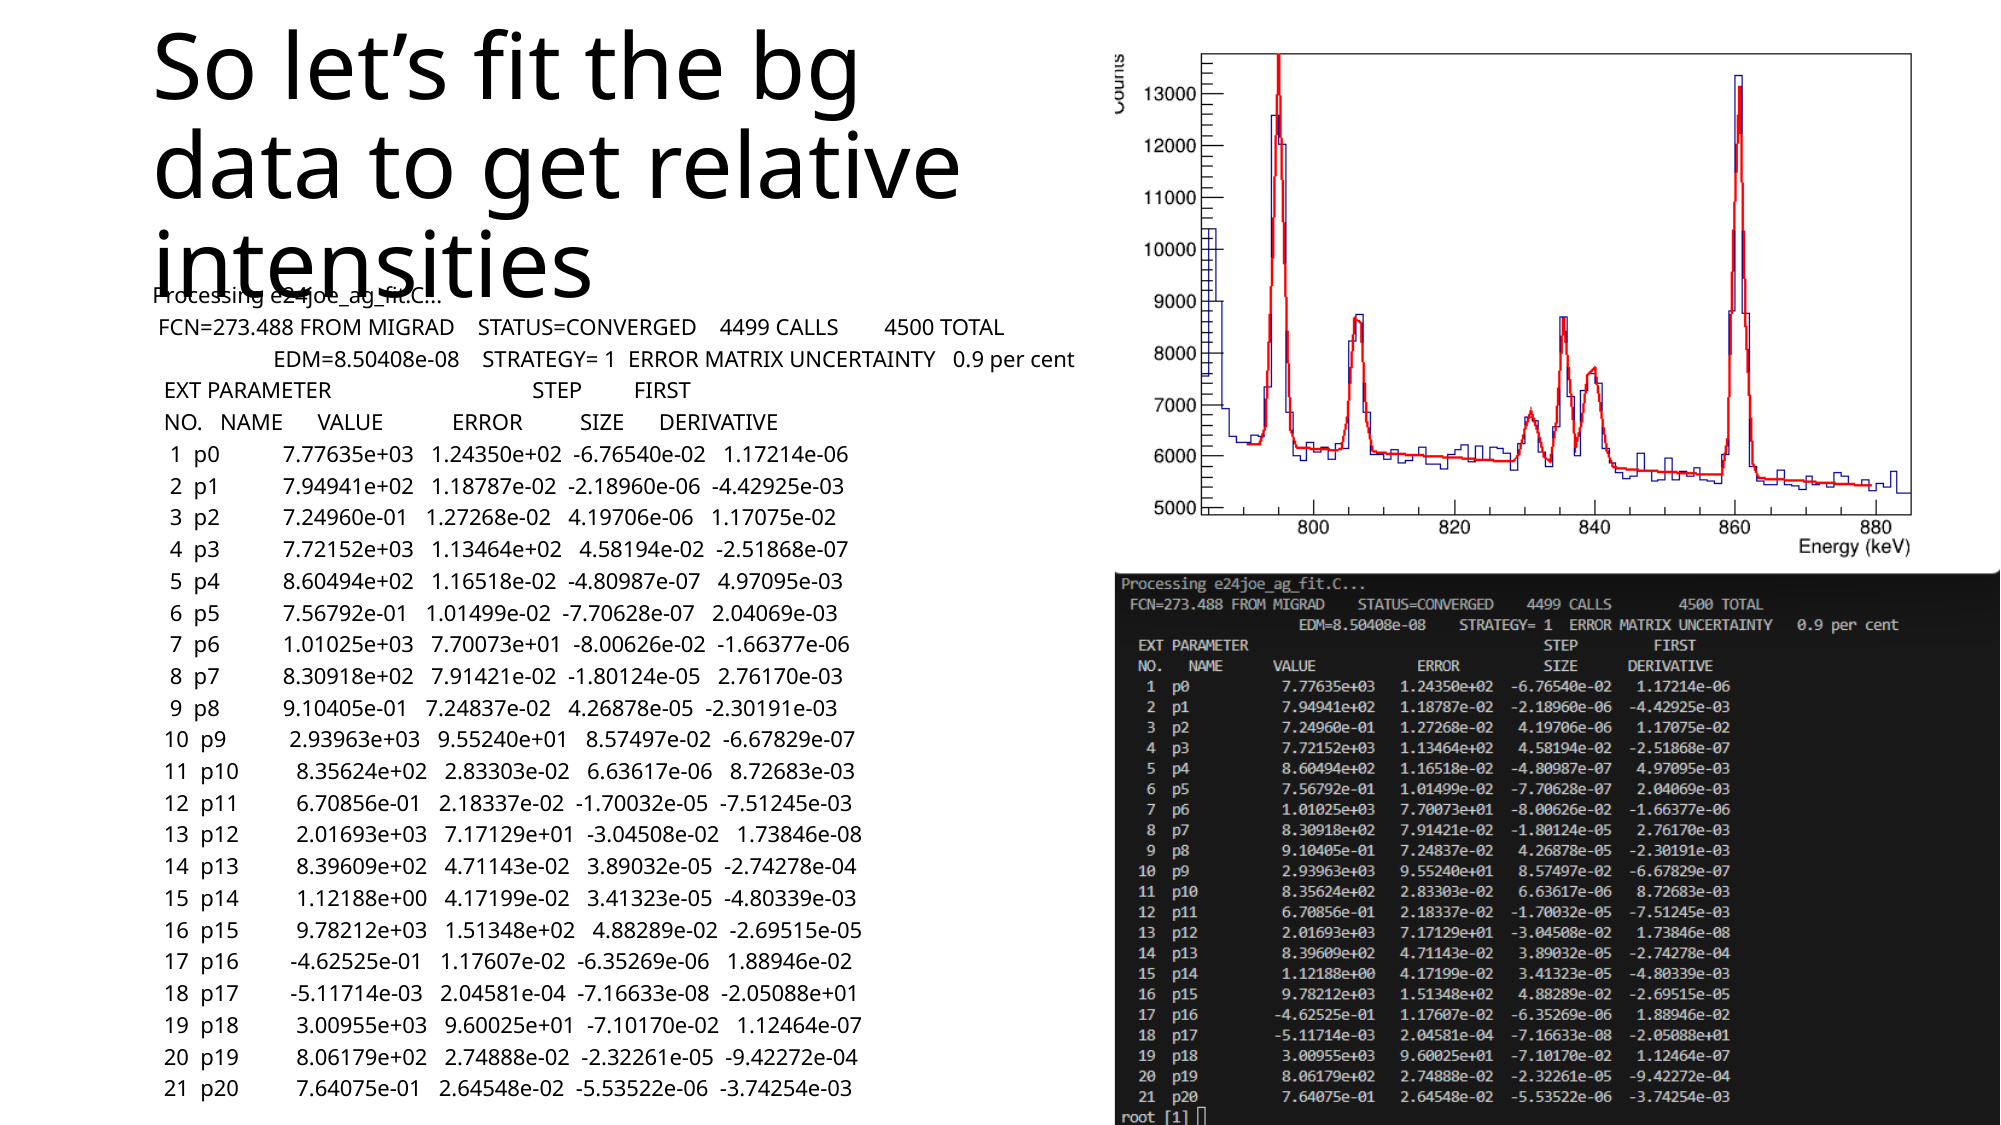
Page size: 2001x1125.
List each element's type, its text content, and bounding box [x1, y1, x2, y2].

picture [1114, 39, 2000, 1125]
list Processing e24joe_ag_fit.C... FCN=273.488 FROM MIGRAD STATUS=CONVERGED 4499 CALLS 4500 TOTAL EDM=8.50408e-08 STRATEGY= 1 ERROR MATRIX UNCERTAINTY 0.9 per cent EXT PARAMETER STEP FIRST NO. NAME VALUE ERROR SIZE DERIVATIVE 1 p0 7.77635e+03 1.24350e+02 -6.76540e-02 1.17214e-06 2 p1 7.94941e+02 1.18787e-02 -2.18960e-06 -4.42925e-03 3 p2 7.24960e-01 1.27268e-02 4.19706e-06 1.17075e-02 4 p3 7.72152e+03 1.13464e+02 4.58194e-02 -2.51868e-07 5 p4 8.60494e+02 1.16518e-02 -4.80987e-07 4.97095e-03 6 p5 7.56792e-01 1.01499e-02 -7.70628e-07 2.04069e-03 7 p6 1.01025e+03 7.70073e+01 -8.00626e-02 -1.66377e-06 8 p7 8.30918e+02 7.91421e-02 -1.80124e-05 2.76170e-03 9 p8 9.10405e-01 7.24837e-02 4.26878e-05 -2.30191e-03 10 p9 2.93963e+03 9.55240e+01 8.57497e-02 -6.67829e-07 11 p10 8.35624e+02 2.83303e-02 6.63617e-06 8.72683e-03 12 p11 6.70856e-01 2.18337e-02 -1.70032e-05 -7.51245e-03 13 p12 2.01693e+03 7.17129e+01 -3.04508e-02 1.73846e-08 14 p13 8.39609e+02 4.71143e-02 3.89032e-05 -2.74278e-04 15 p14 1.12188e+00 4.17199e-02 3.41323e-05 -4.80339e-03 16 p15 9.78212e+03 1.51348e+02 4.88289e-02 -2.69515e-05 17 p16 -4.62525e-01 1.17607e-02 -6.35269e-06 1.88946e-02 18 p17 -5.11714e-03 2.04581e-04 -7.16633e-08 -2.05088e+01 19 p18 3.00955e+03 9.60025e+01 -7.10170e-02 1.12464e-07 20 p19 8.06179e+02 2.74888e-02 -2.32261e-05 -9.42272e-04 21 p20 7.64075e-01 2.64548e-02 -5.53522e-06 -3.74254e-03 [137, 277, 1114, 1110]
title So let’s fit the bg data to get relative intensities [137, 59, 1089, 277]
